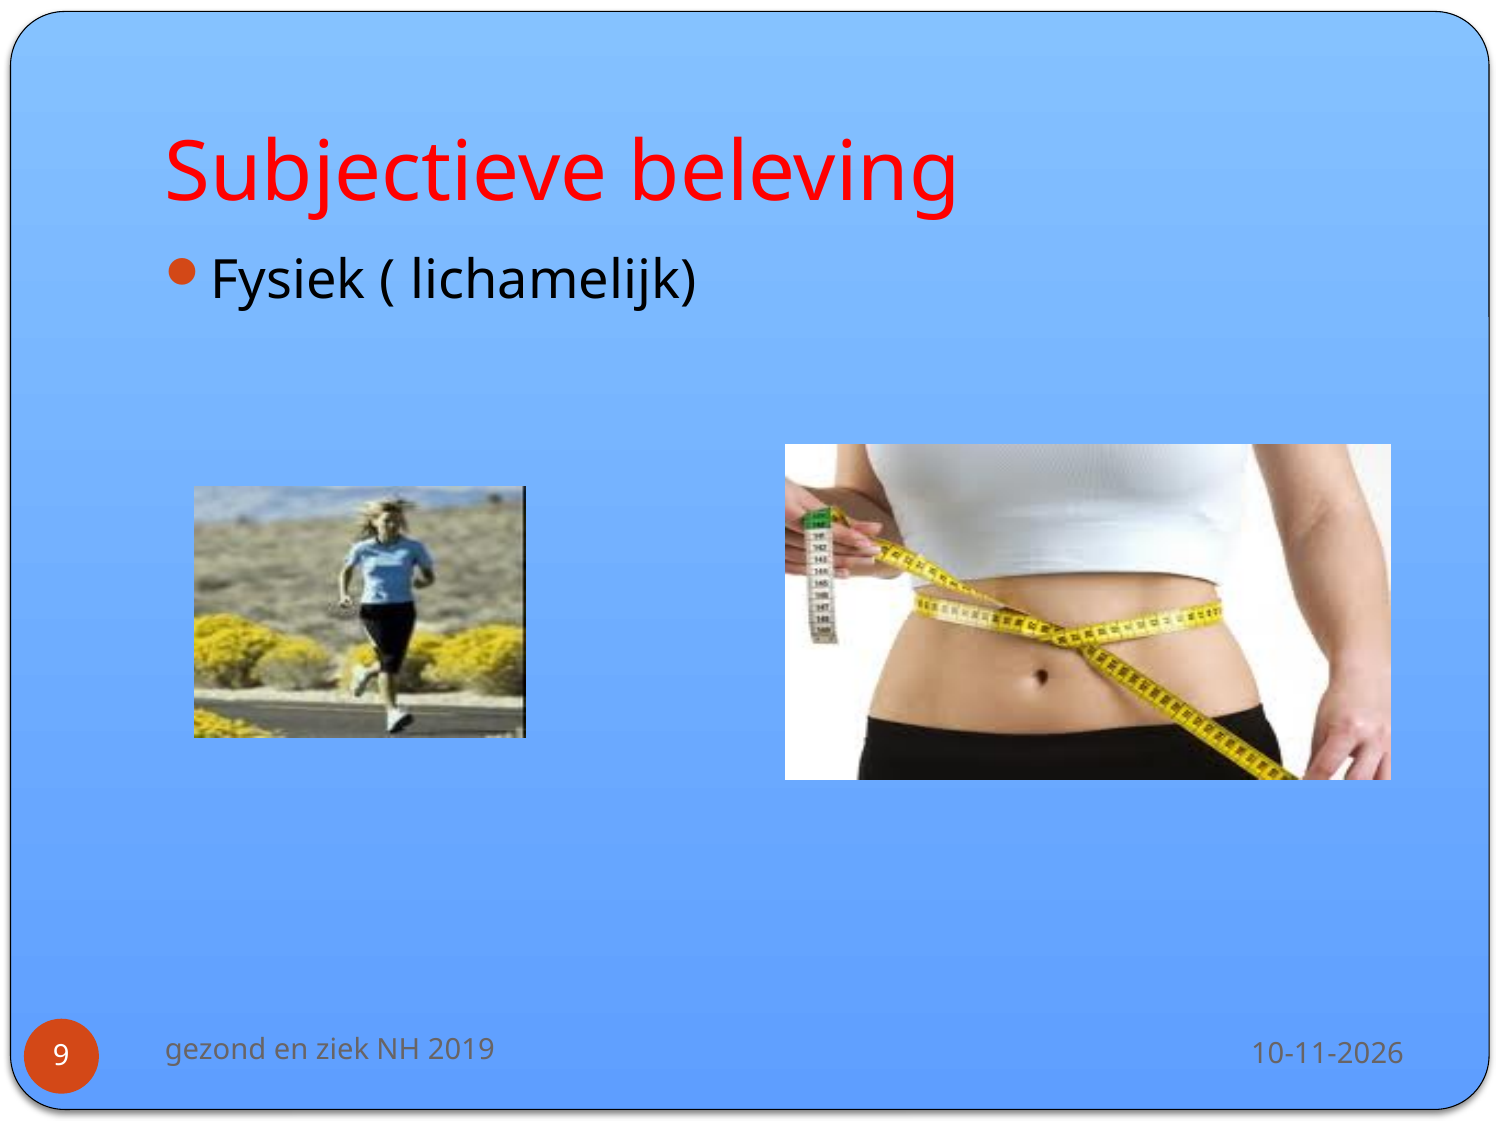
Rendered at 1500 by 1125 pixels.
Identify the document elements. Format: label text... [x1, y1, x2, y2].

list Fysiek ( lichamelijk) [150, 237, 1425, 988]
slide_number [1012, 1015, 1419, 1094]
picture [194, 485, 526, 738]
picture [785, 444, 1392, 780]
title Subjectieve beleving [150, 45, 1425, 233]
footer gezond en ziek NH 2019 [150, 1012, 800, 1088]
slide_number 9 [23, 1018, 99, 1094]
